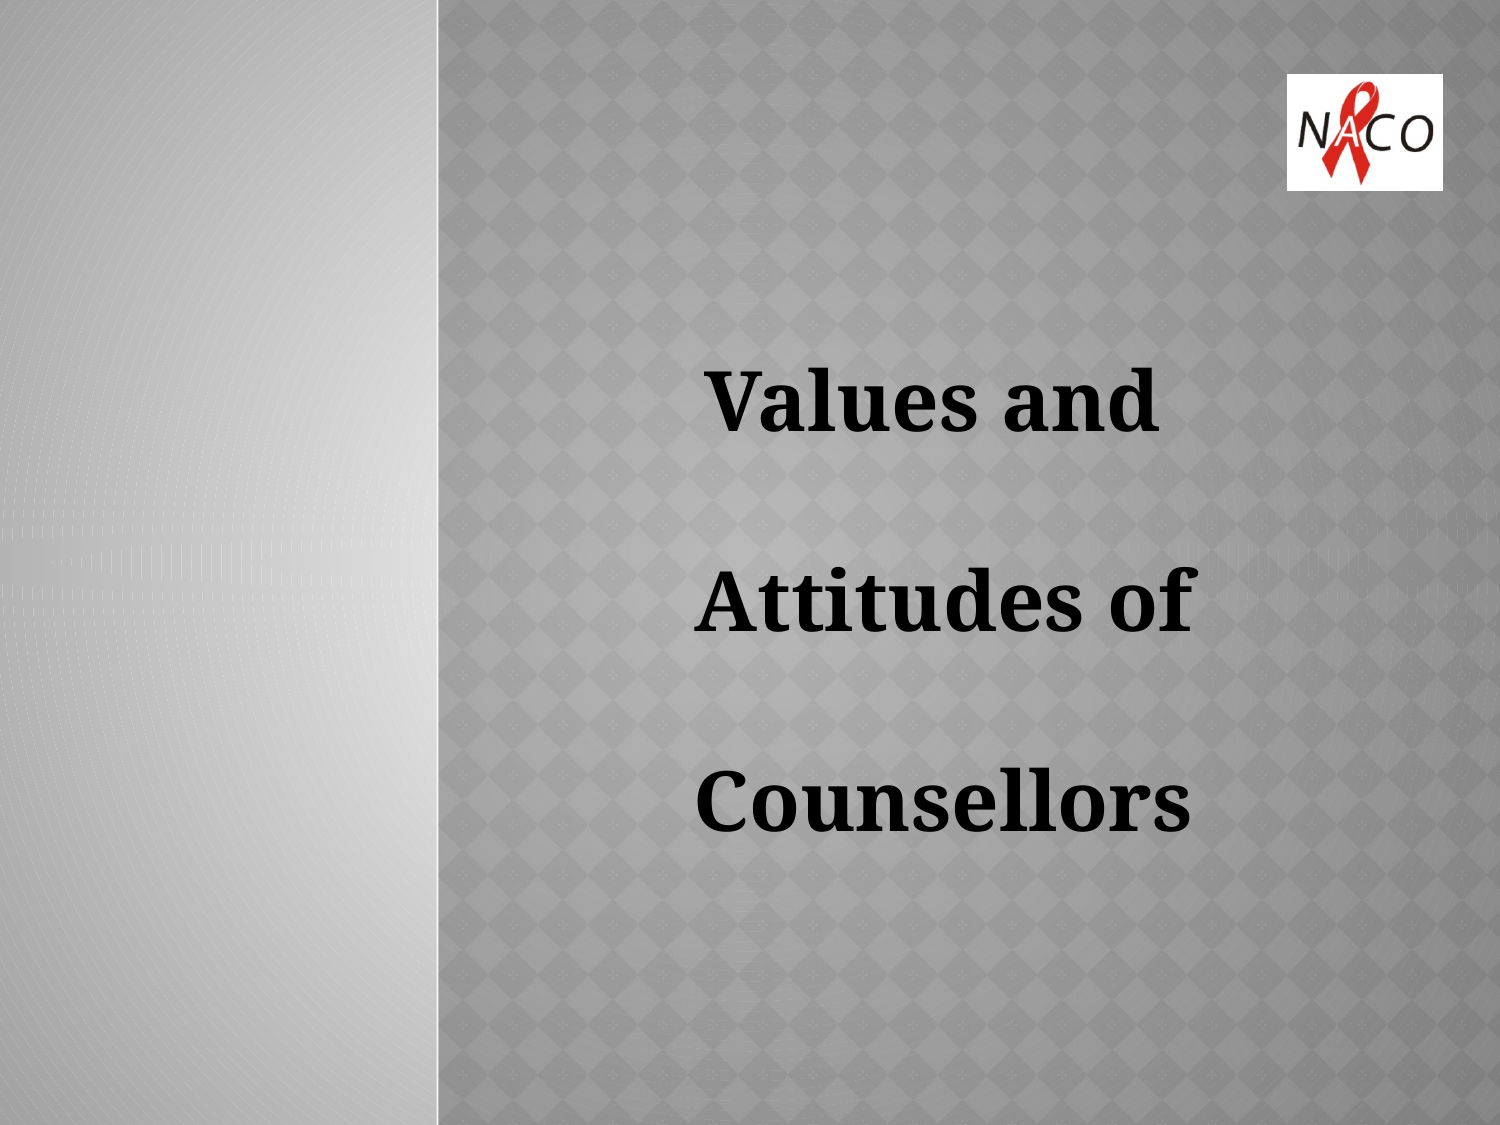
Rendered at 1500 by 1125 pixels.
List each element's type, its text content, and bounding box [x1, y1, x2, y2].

text_box Values and Attitudes of Counsellors [437, 140, 1450, 856]
picture [1287, 74, 1443, 191]
